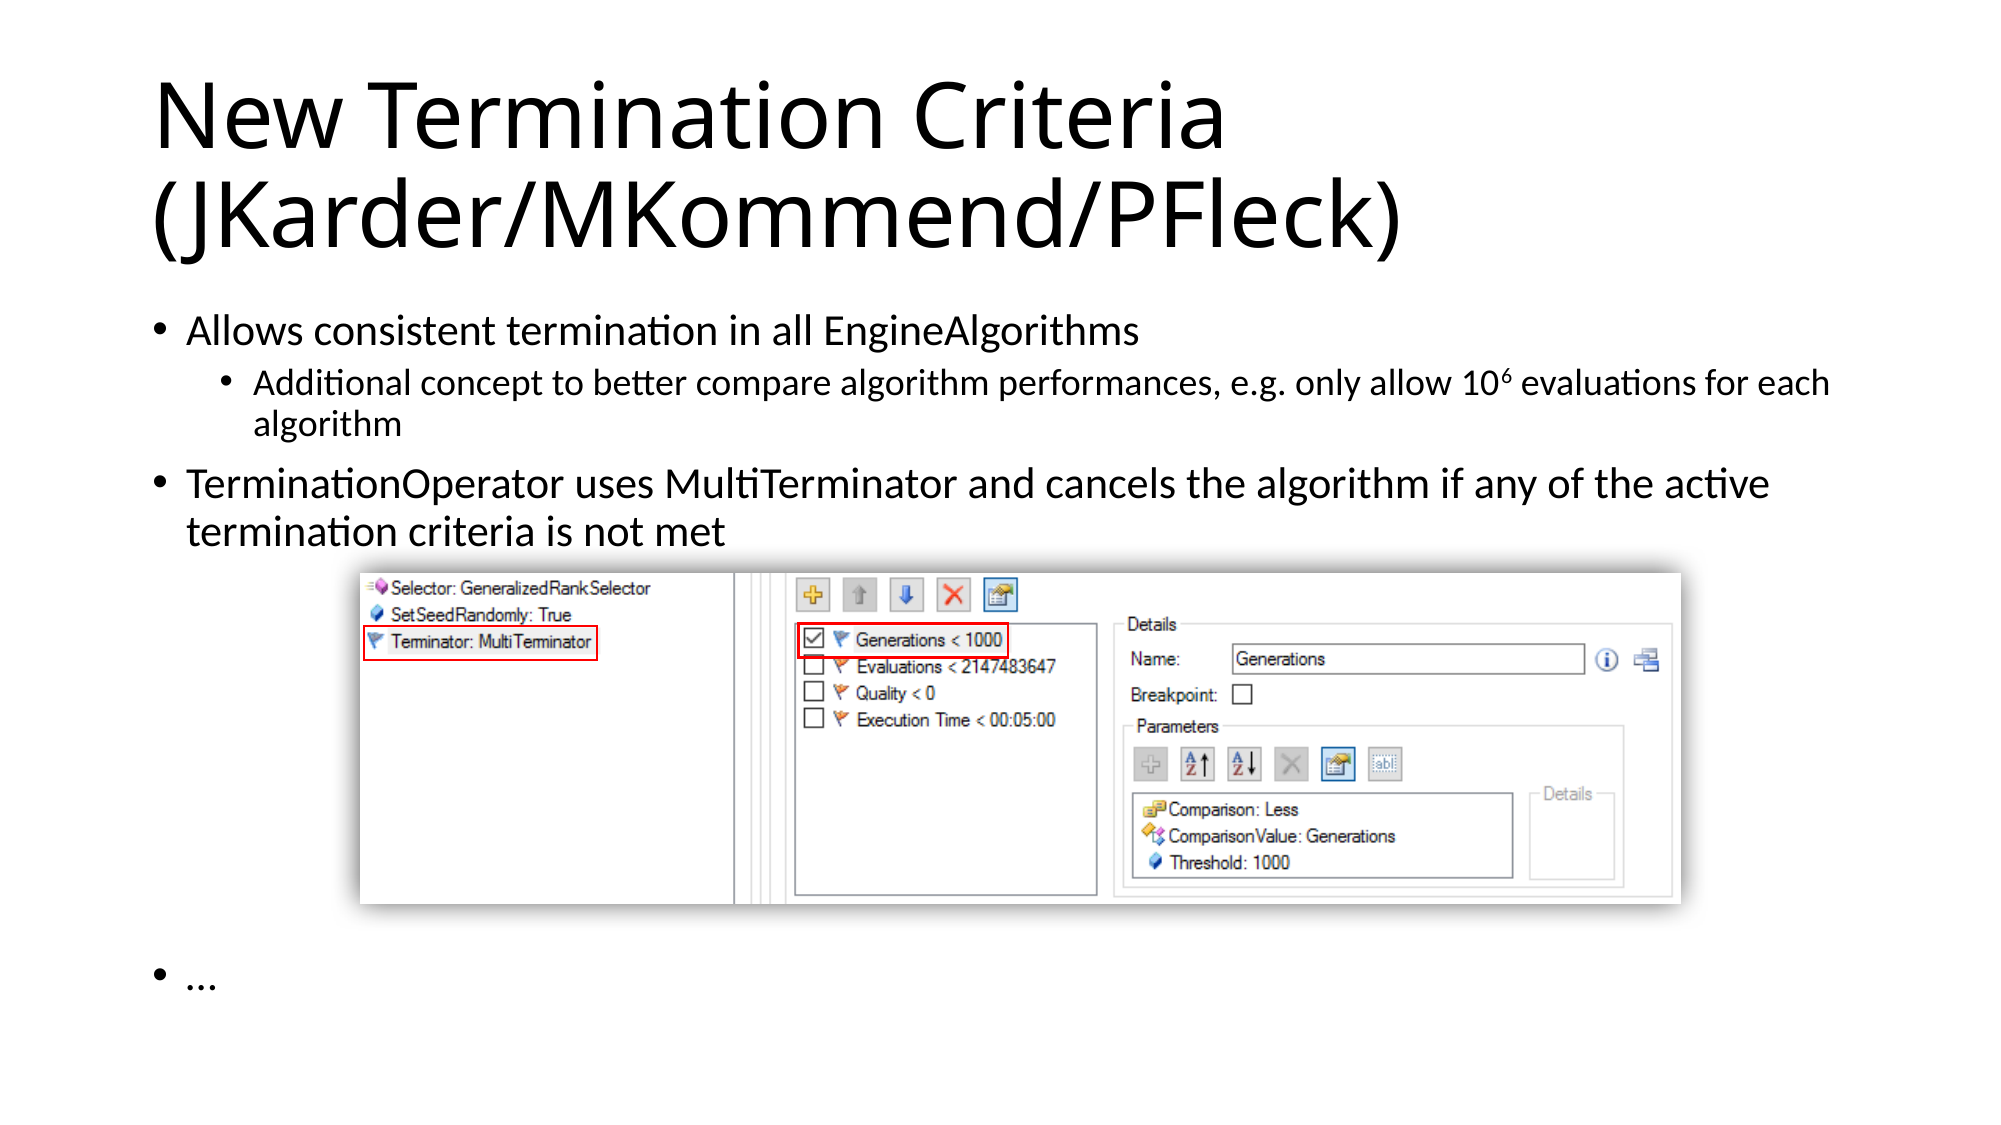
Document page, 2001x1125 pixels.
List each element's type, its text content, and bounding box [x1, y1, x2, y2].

list Allows consistent termination in all EngineAlgorithms Additional concept to better compare algorithm performances, e.g. only allow 106 evaluations for each algorithm TerminationOperator uses MultiTerminator and cancels the algorithm if any of the active termination criteria is not met … [137, 299, 1863, 1014]
title New Termination Criteria (JKarder/MKommend/PFleck) [137, 59, 1863, 278]
picture [360, 573, 1681, 904]
